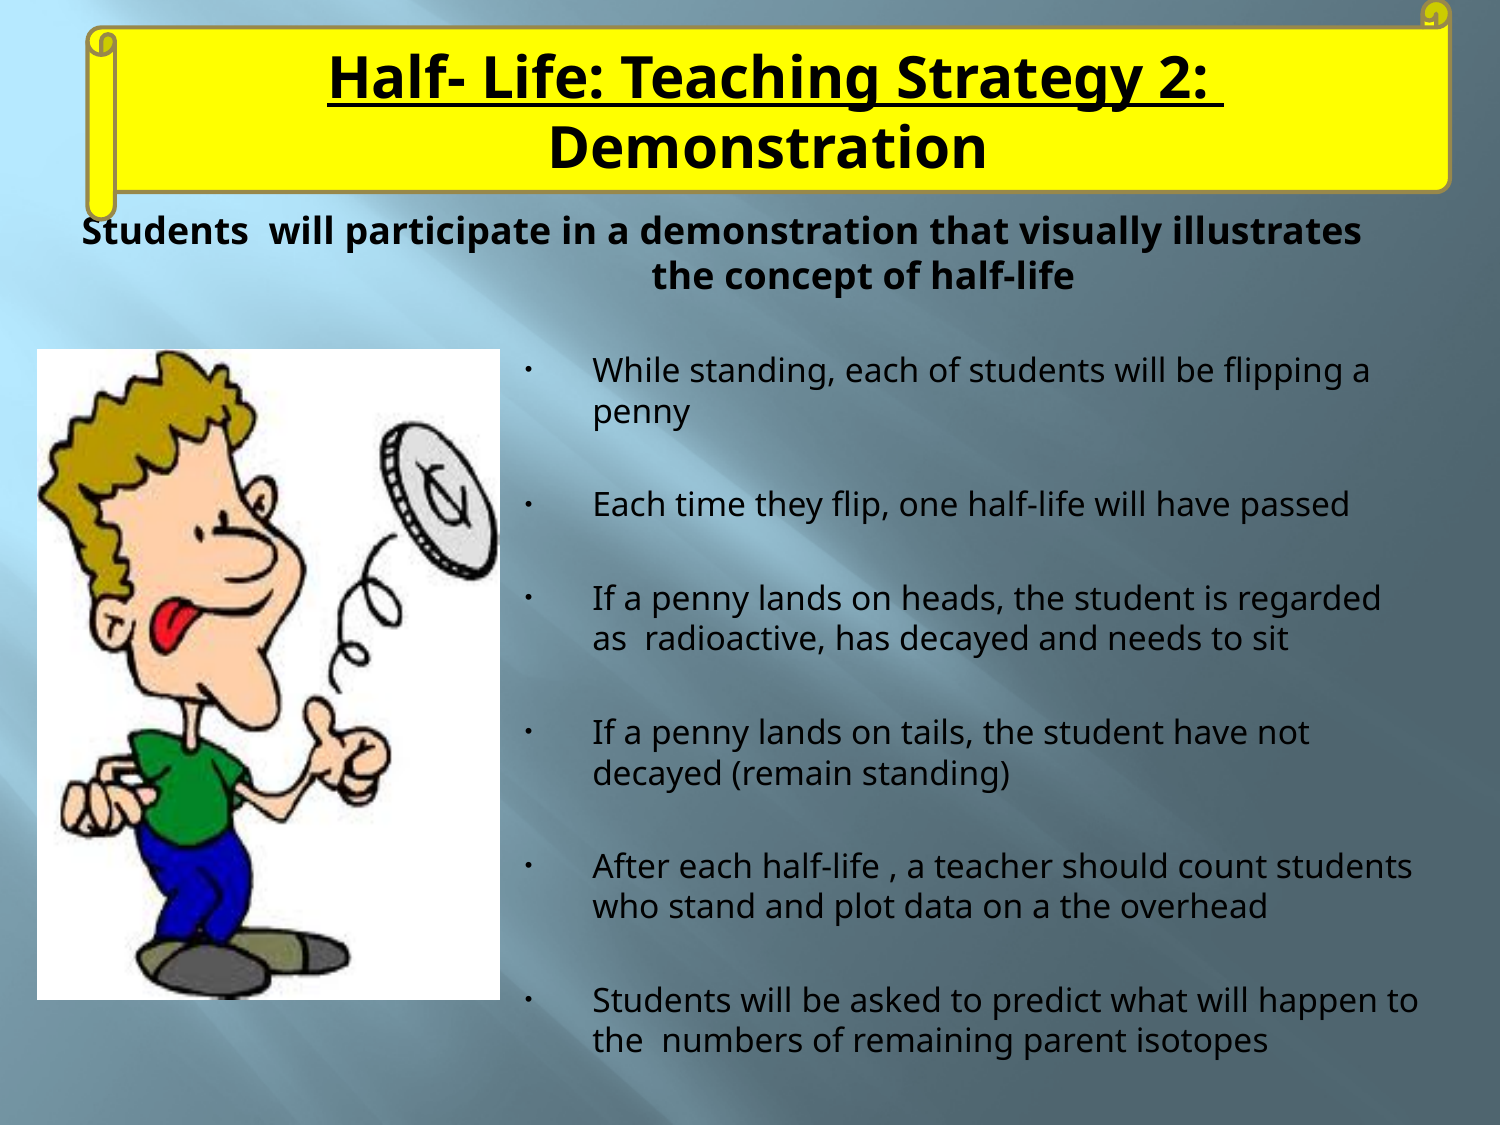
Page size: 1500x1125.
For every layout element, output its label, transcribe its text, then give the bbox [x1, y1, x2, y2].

title [117, 195, 1425, 199]
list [37, 349, 501, 1001]
text_box Half- Life: Teaching Strategy 2: Demonstration [85, 0, 1453, 222]
text_box Students will participate in a demonstration that visually illustrates the concept of half-life [62, 199, 1500, 305]
title [75, 45, 85, 199]
list While standing, each of students will be flipping a penny Each time they flip, one half-life will have passed If a penny lands on heads, the student is regarded as radioactive, has decayed and needs to sit If a penny lands on tails, the student have not decayed (remain standing) After each half-life , a teacher should count students who stand and plot data on a the overhead Students will be asked to predict what will happen to the numbers of remaining parent isotopes [487, 305, 1438, 1088]
